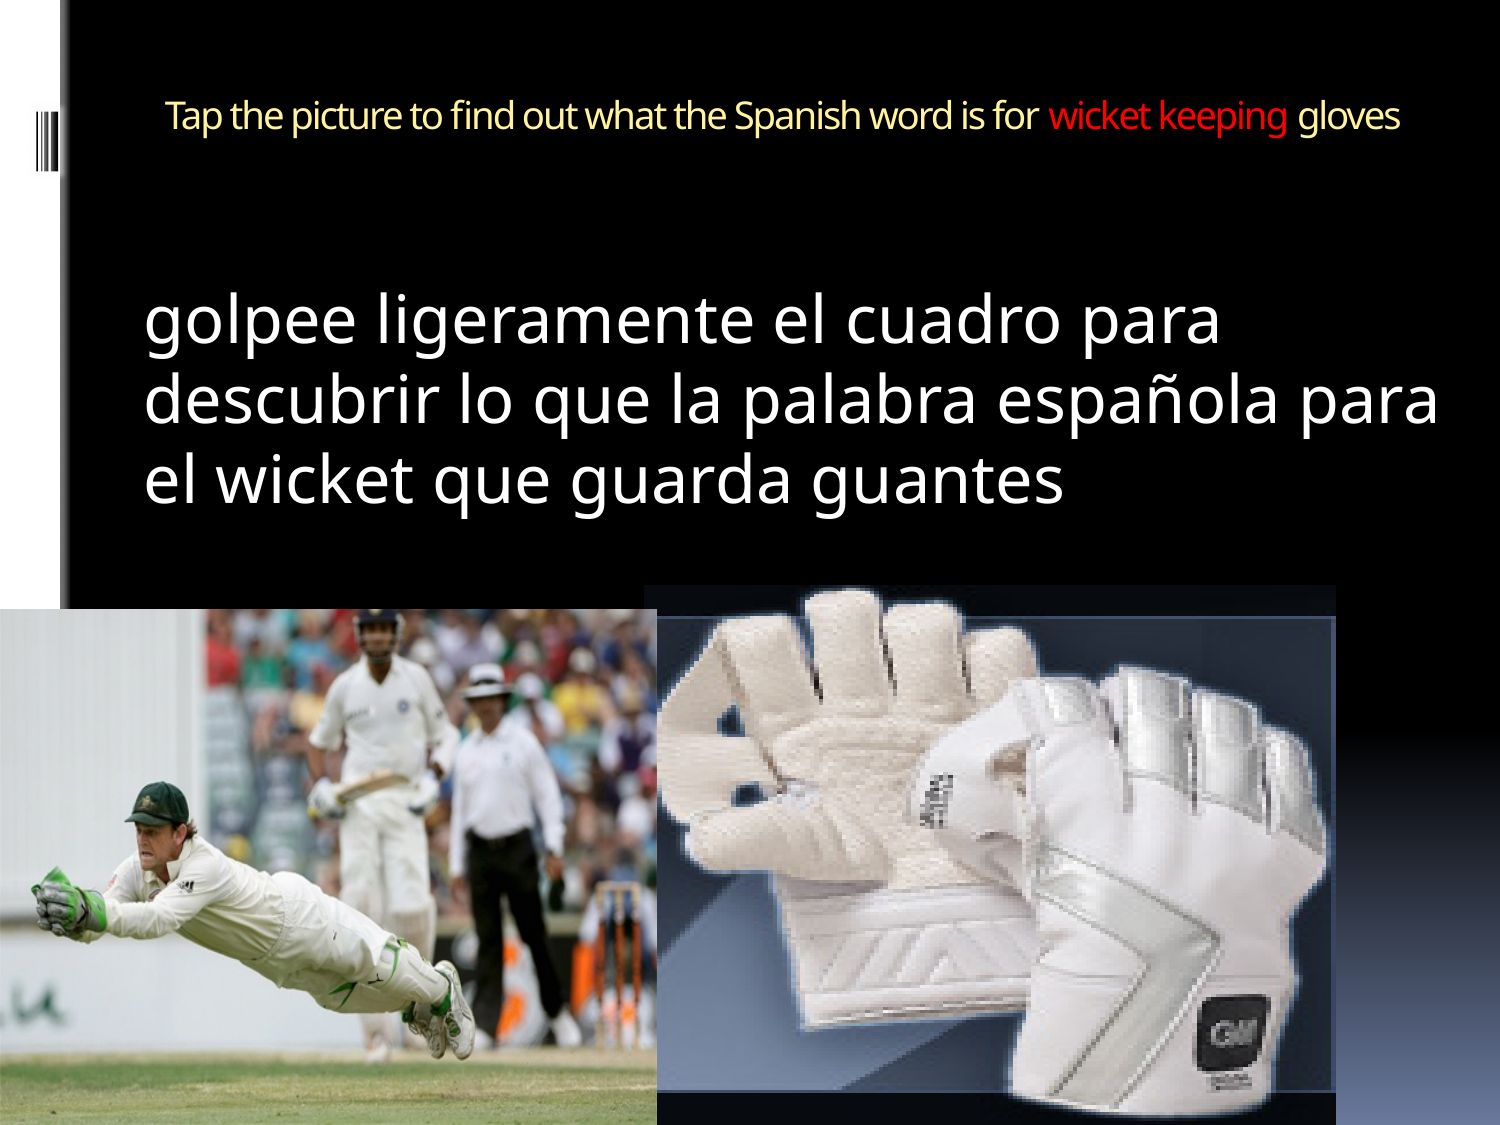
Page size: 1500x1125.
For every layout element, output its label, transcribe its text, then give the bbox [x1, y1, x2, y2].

text_box golpee ligeramente el cuadro para descubrir lo que la palabra española para el wicket que guarda guantes [128, 269, 1500, 525]
picture [0, 608, 657, 1125]
title Tap the picture to find out what the Spanish word is for wicket keeping gloves [150, 83, 1425, 234]
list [643, 585, 1337, 1125]
